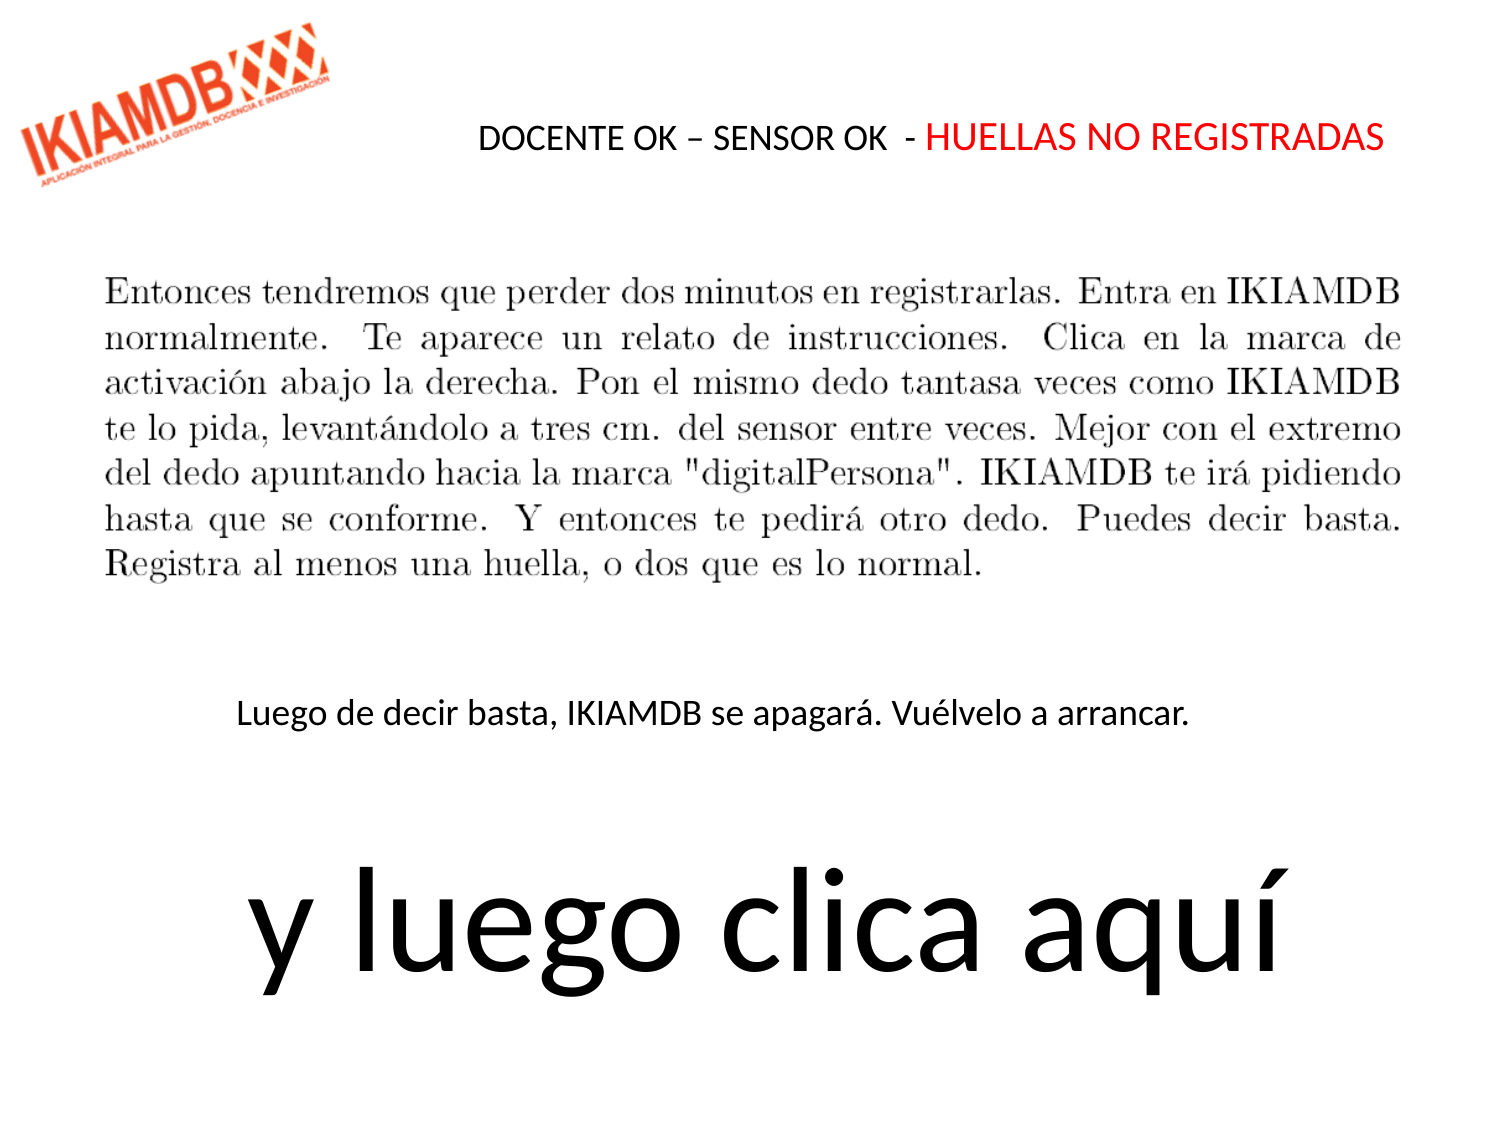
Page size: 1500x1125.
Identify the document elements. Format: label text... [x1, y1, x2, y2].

text_box DOCENTE OK – SENSOR OK - HUELLAS NO REGISTRADAS [112, 101, 1400, 167]
picture [91, 255, 1421, 620]
text_box y luego clica aquí [233, 814, 1300, 1010]
picture [19, 21, 334, 190]
text_box Luego de decir basta, IKIAMDB se apagará. Vuélvelo a arrancar. [221, 680, 1207, 741]
